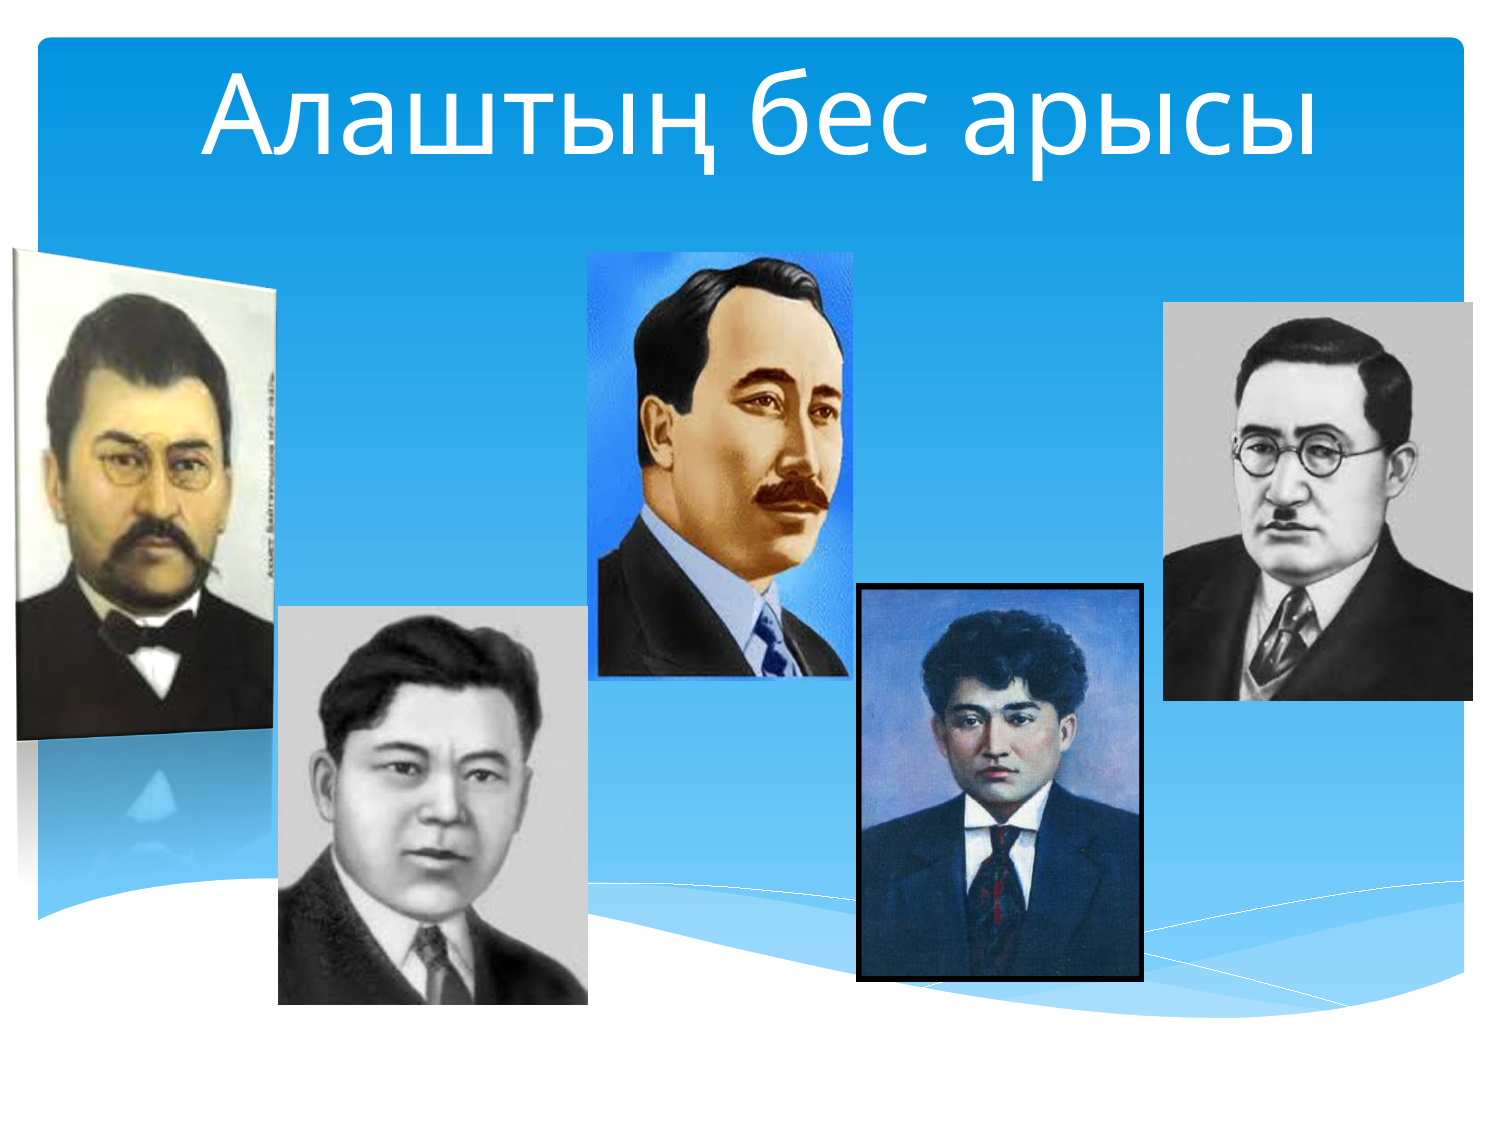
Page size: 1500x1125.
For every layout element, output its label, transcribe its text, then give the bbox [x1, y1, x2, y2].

title Алаштың бес арысы [76, 0, 1447, 185]
picture [1163, 302, 1474, 702]
picture [855, 583, 1144, 983]
picture [10, 245, 854, 1125]
